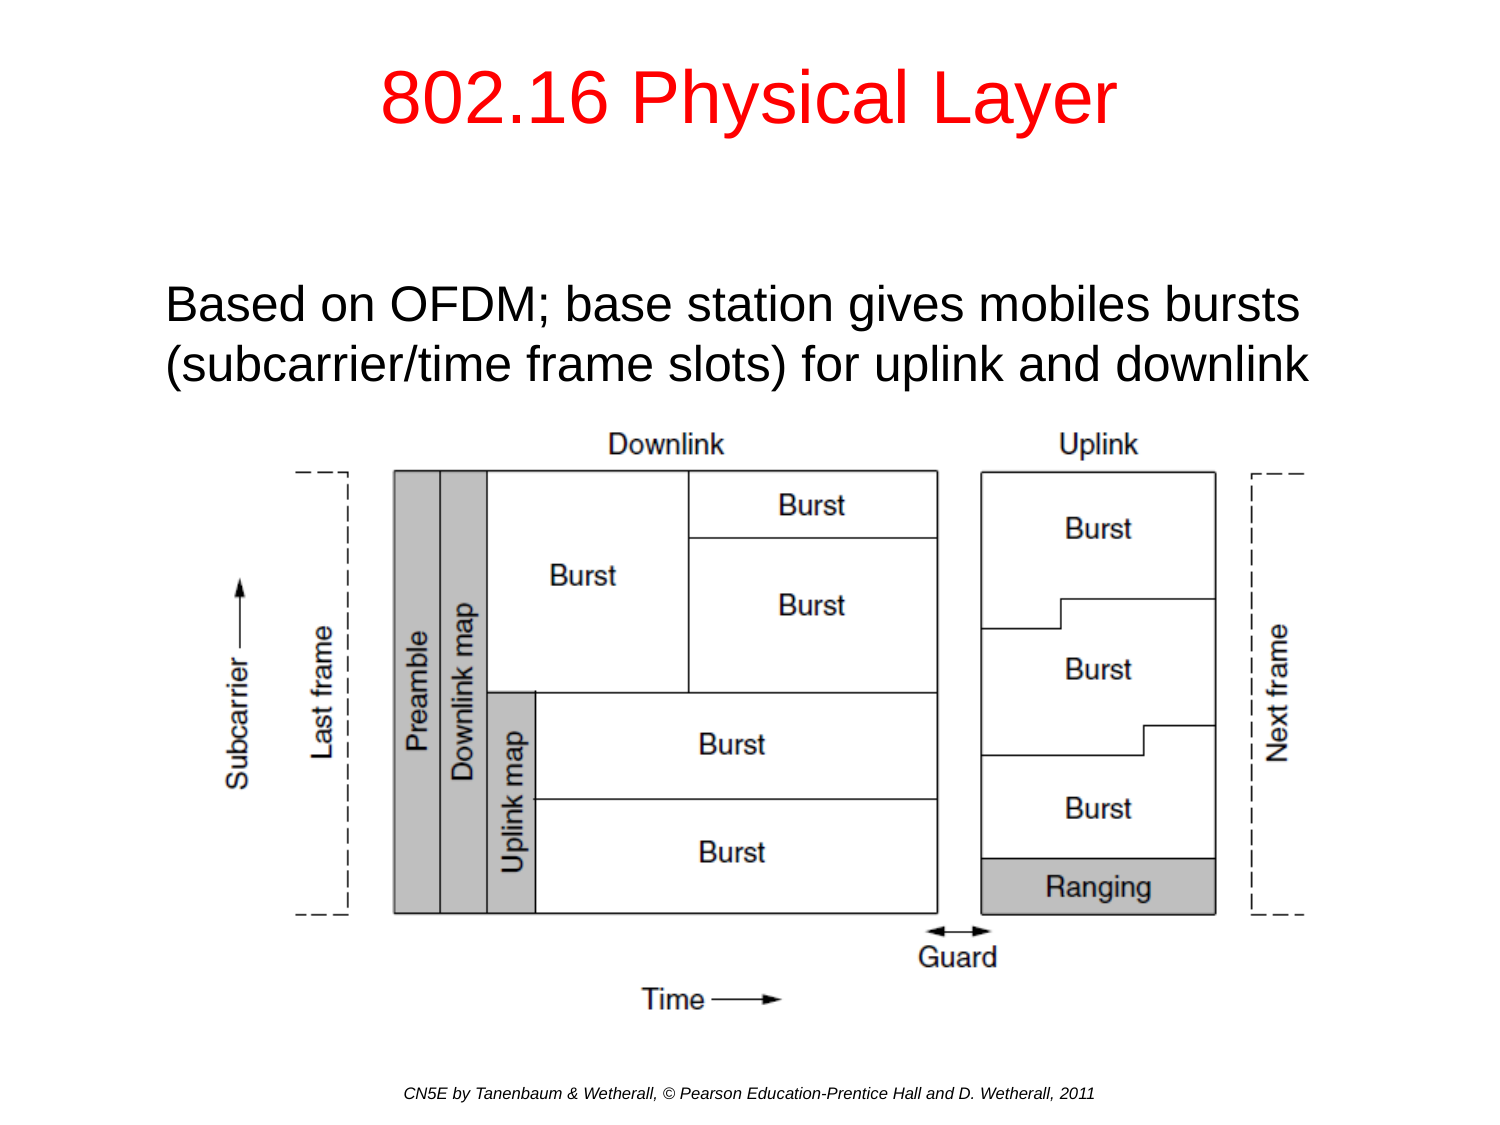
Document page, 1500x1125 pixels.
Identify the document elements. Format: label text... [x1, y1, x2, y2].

footer CN5E by Tanenbaum & Wetherall, © Pearson Education-Prentice Hall and D. Wetherall, 2011 [0, 1074, 1500, 1125]
list Based on OFDM; base station gives mobiles bursts (subcarrier/time frame slots) for uplink and downlink [149, 263, 1429, 1020]
picture [155, 423, 1345, 1041]
title 802.16 Physical Layer [0, 0, 1500, 188]
